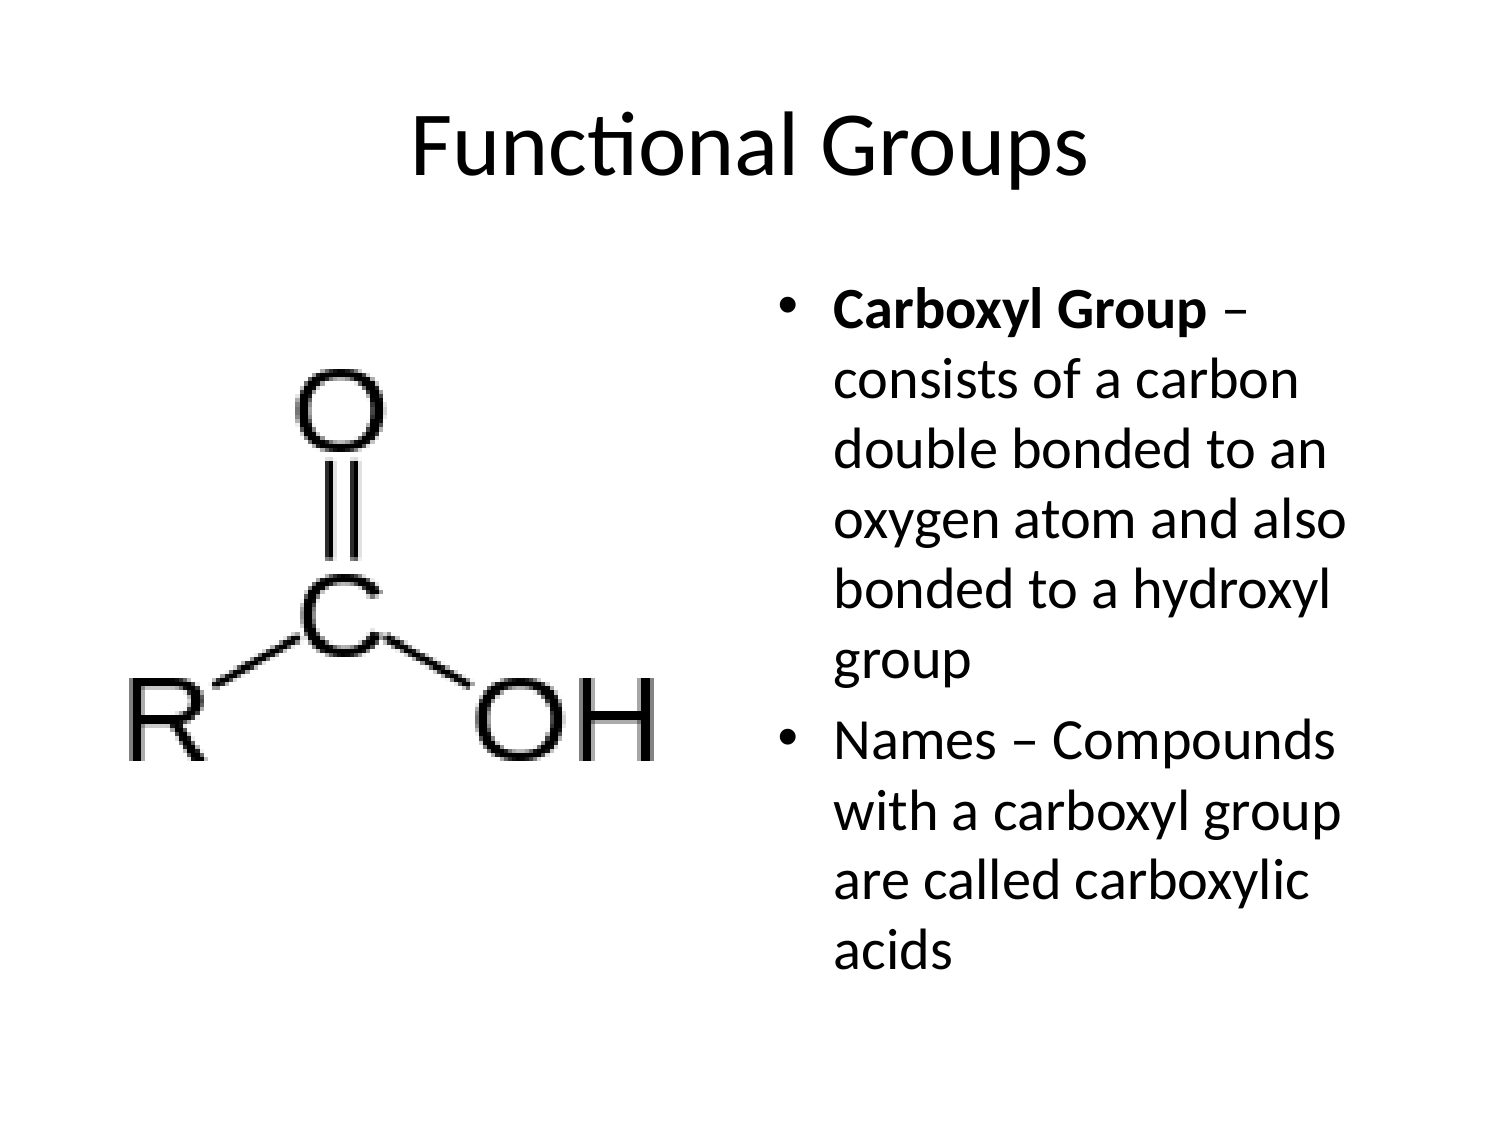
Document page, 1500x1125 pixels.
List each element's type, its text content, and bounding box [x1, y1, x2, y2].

title Functional Groups [75, 45, 1425, 233]
picture [74, 311, 701, 812]
list Carboxyl Group – consists of a carbon double bonded to an oxygen atom and also bonded to a hydroxyl group Names – Compounds with a carboxyl group are called carboxylic acids [762, 262, 1425, 1005]
